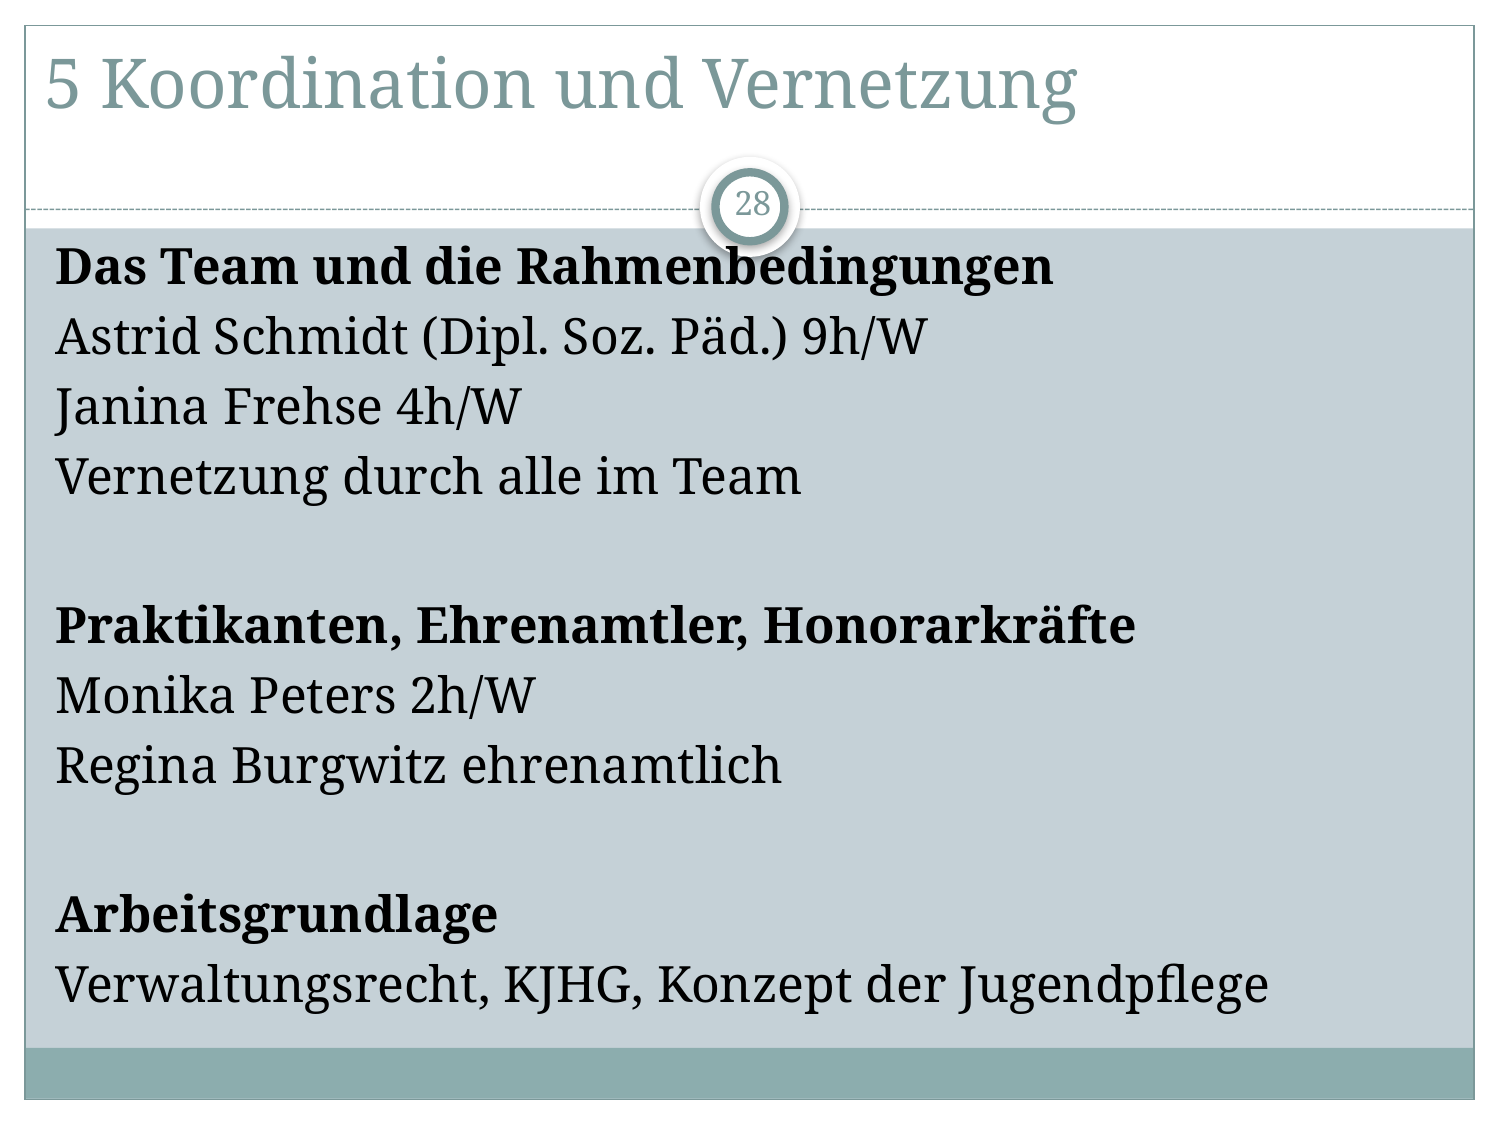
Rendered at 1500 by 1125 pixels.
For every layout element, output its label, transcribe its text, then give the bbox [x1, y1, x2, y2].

slide_number 28 [715, 168, 791, 227]
list Das Team und die Rahmenbedingungen Astrid Schmidt (Dipl. Soz. Päd.) 9h/W Janina Frehse 4h/W Vernetzung durch alle im Team Praktikanten, Ehrenamtler, Honorarkräfte Monika Peters 2h/W Regina Burgwitz ehrenamtlich Arbeitsgrundlage Verwaltungsrecht, KJHG, Konzept der Jugendpflege [29, 227, 1377, 1125]
title 5 Koordination und Vernetzung [29, 19, 1211, 207]
